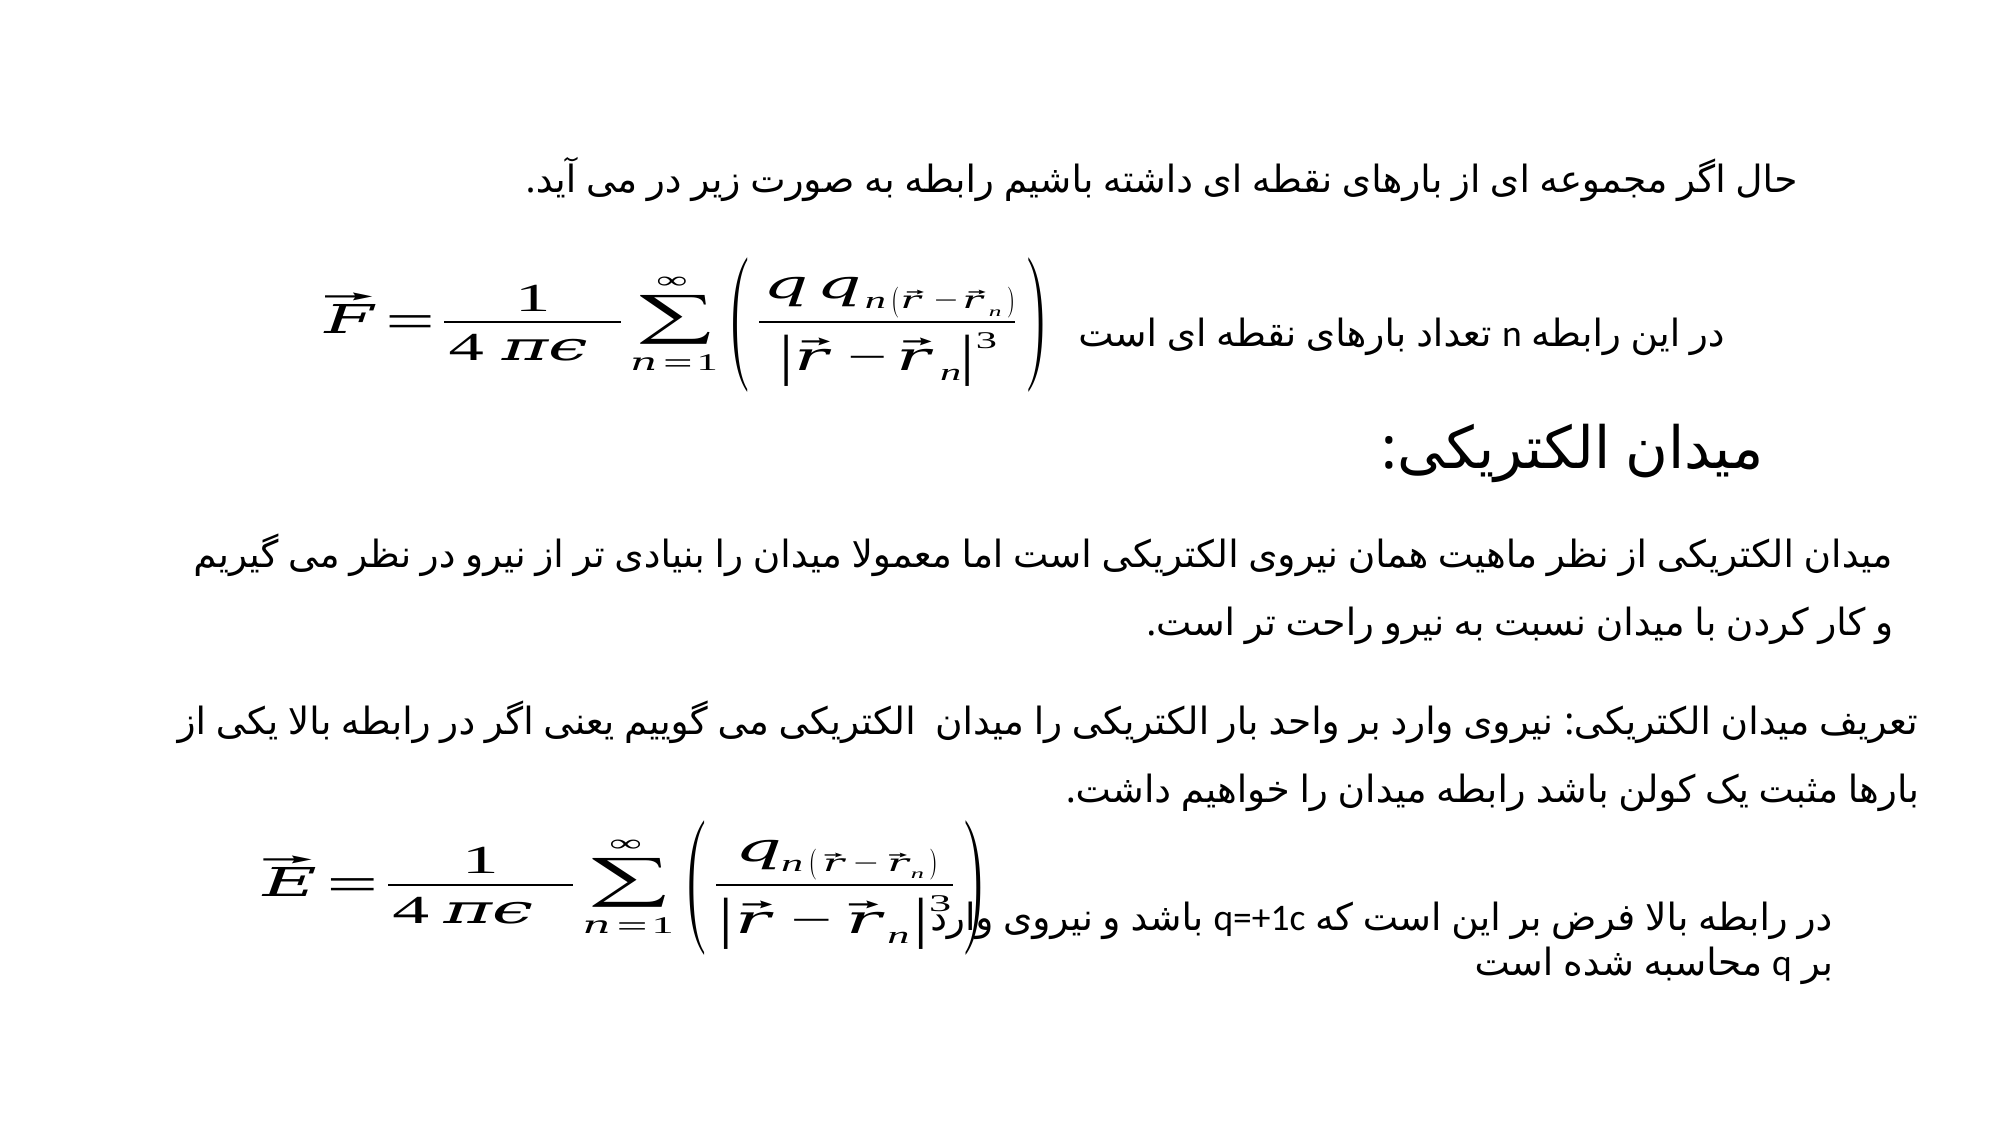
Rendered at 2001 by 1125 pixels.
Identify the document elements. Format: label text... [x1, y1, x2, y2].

text_box حال اگر مجموعه ای از بارهای نقطه ای داشته باشیم رابطه به صورت زیر در می آید. [510, 147, 1815, 208]
text_box در رابطه بالا فرض بر این است که q=+1c باشد و نیروی وارد بر q محاسبه شده است [905, 885, 1848, 991]
text_box تعریف میدان الکتریکی: نیروی وارد بر واحد بار الکتریکی را میدان الکتریکی می گوییم یعنی اگر در رابطه بالا یکی از بارها مثبت یک کولن باشد رابطه میدان را خواهیم داشت. [153, 667, 1935, 818]
text_box میدان الکتریکی از نظر ماهیت همان نیروی الکتریکی است اما معمولا میدان را بنیادی تر از نیرو در نظر می گیریم و کار کردن با میدان نسبت به نیرو راحت تر است. [178, 500, 1910, 651]
text_box میدان الکتریکی: [1365, 402, 1779, 488]
text_box در این رابطه n تعداد بارهای نقطه ای است [1063, 301, 1740, 361]
